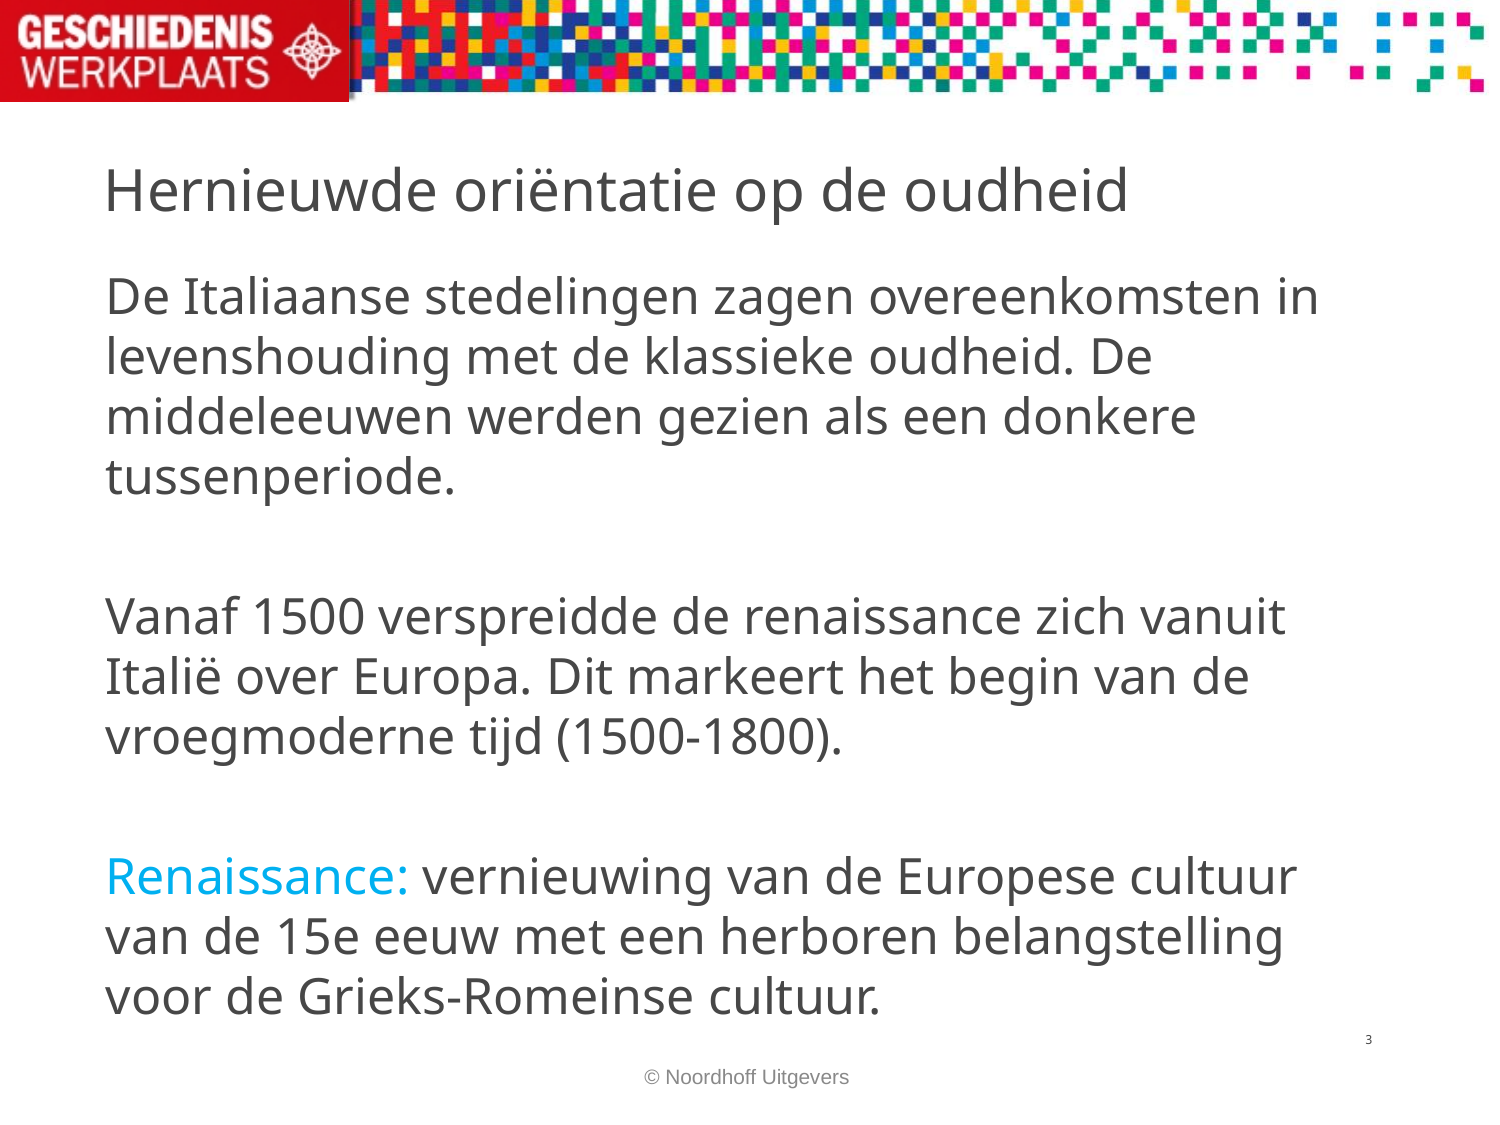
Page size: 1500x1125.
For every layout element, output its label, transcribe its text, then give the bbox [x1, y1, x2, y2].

picture [0, 0, 1500, 1125]
list De Italiaanse stedelingen zagen overeenkomsten in levenshouding met de klassieke oudheid. De middeleeuwen werden gezien als een donkere tussenperiode. Vanaf 1500 verspreidde de renaissance zich vanuit Italië over Europa. Dit markeert het begin van de vroegmoderne tijd (1500-1800). Renaissance: vernieuwing van de Europese cultuur van de 15e eeuw met een herboren belangstelling voor de Grieks-Romeinse cultuur. [105, 257, 1403, 943]
slide_number 3 [1325, 1025, 1388, 1063]
text_box © Noordhoff Uitgevers [512, 1045, 988, 1106]
title Hernieuwde oriëntatie op de oudheid [103, 145, 1401, 256]
